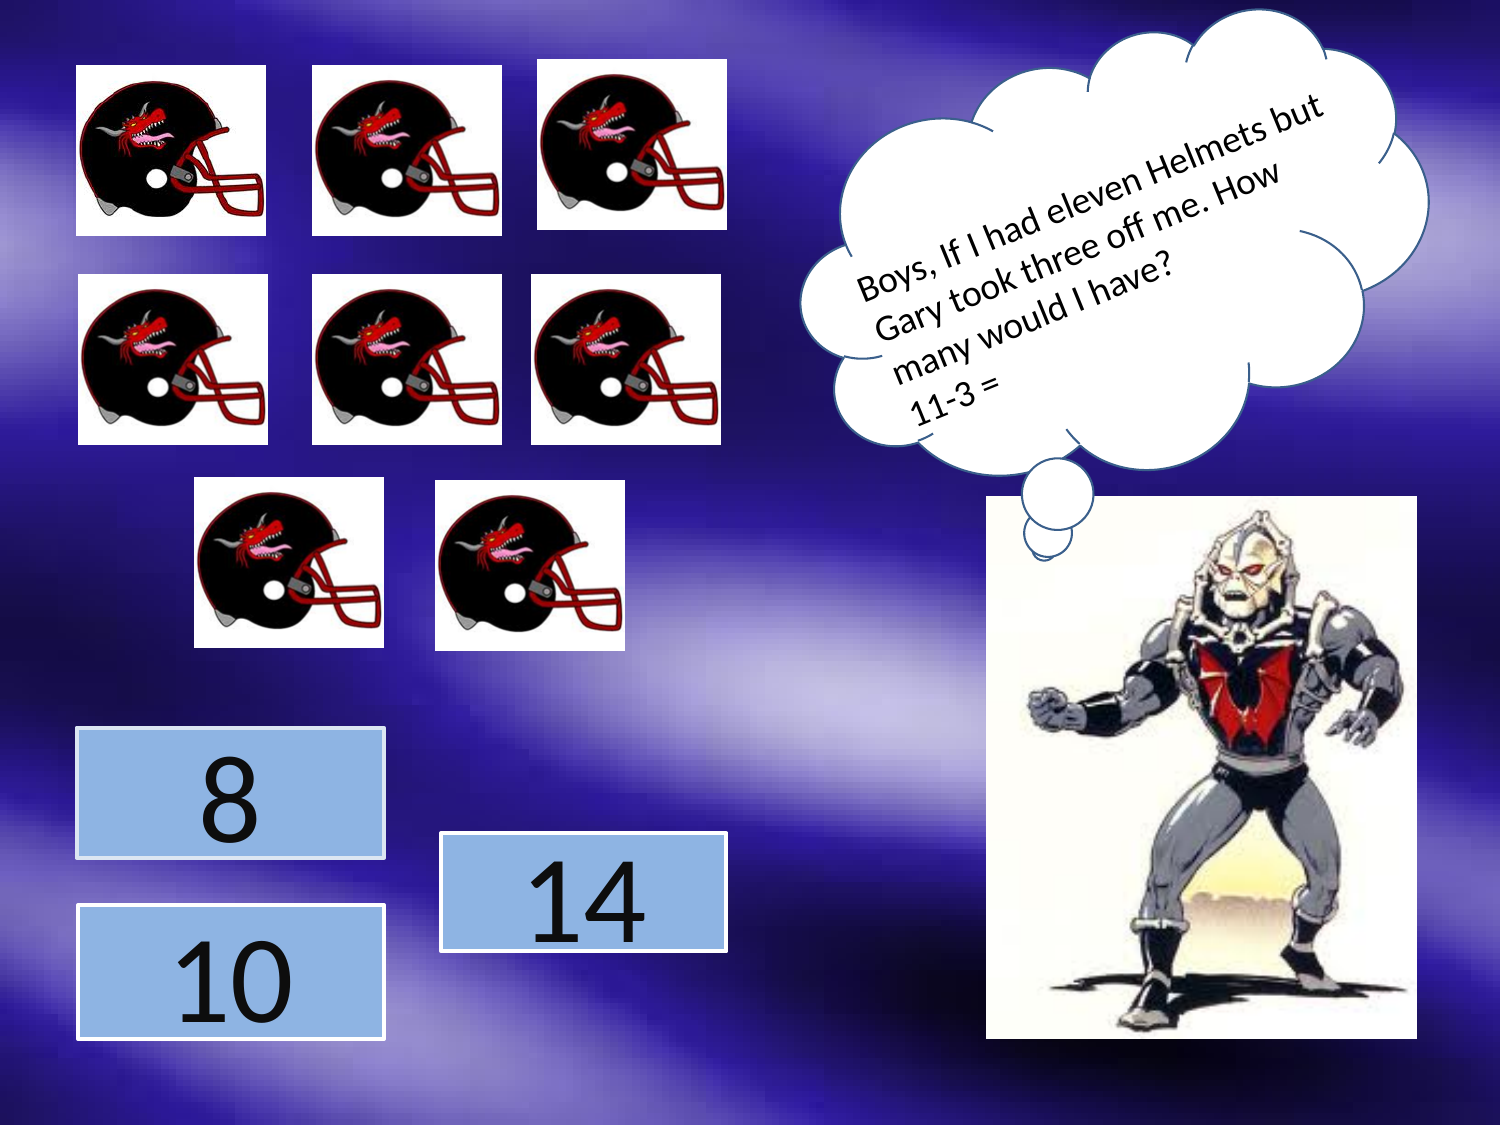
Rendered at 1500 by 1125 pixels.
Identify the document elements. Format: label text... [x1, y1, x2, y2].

text_box [798, 7, 1431, 494]
text_box 8 [75, 726, 386, 860]
text_box 10 [76, 903, 386, 1041]
text_box Boys, If I had eleven Helmets but Gary took three off me. How many would I have? 11-3 = [832, 65, 1399, 448]
text_box 14 [439, 831, 728, 953]
picture [0, 0, 1500, 1125]
